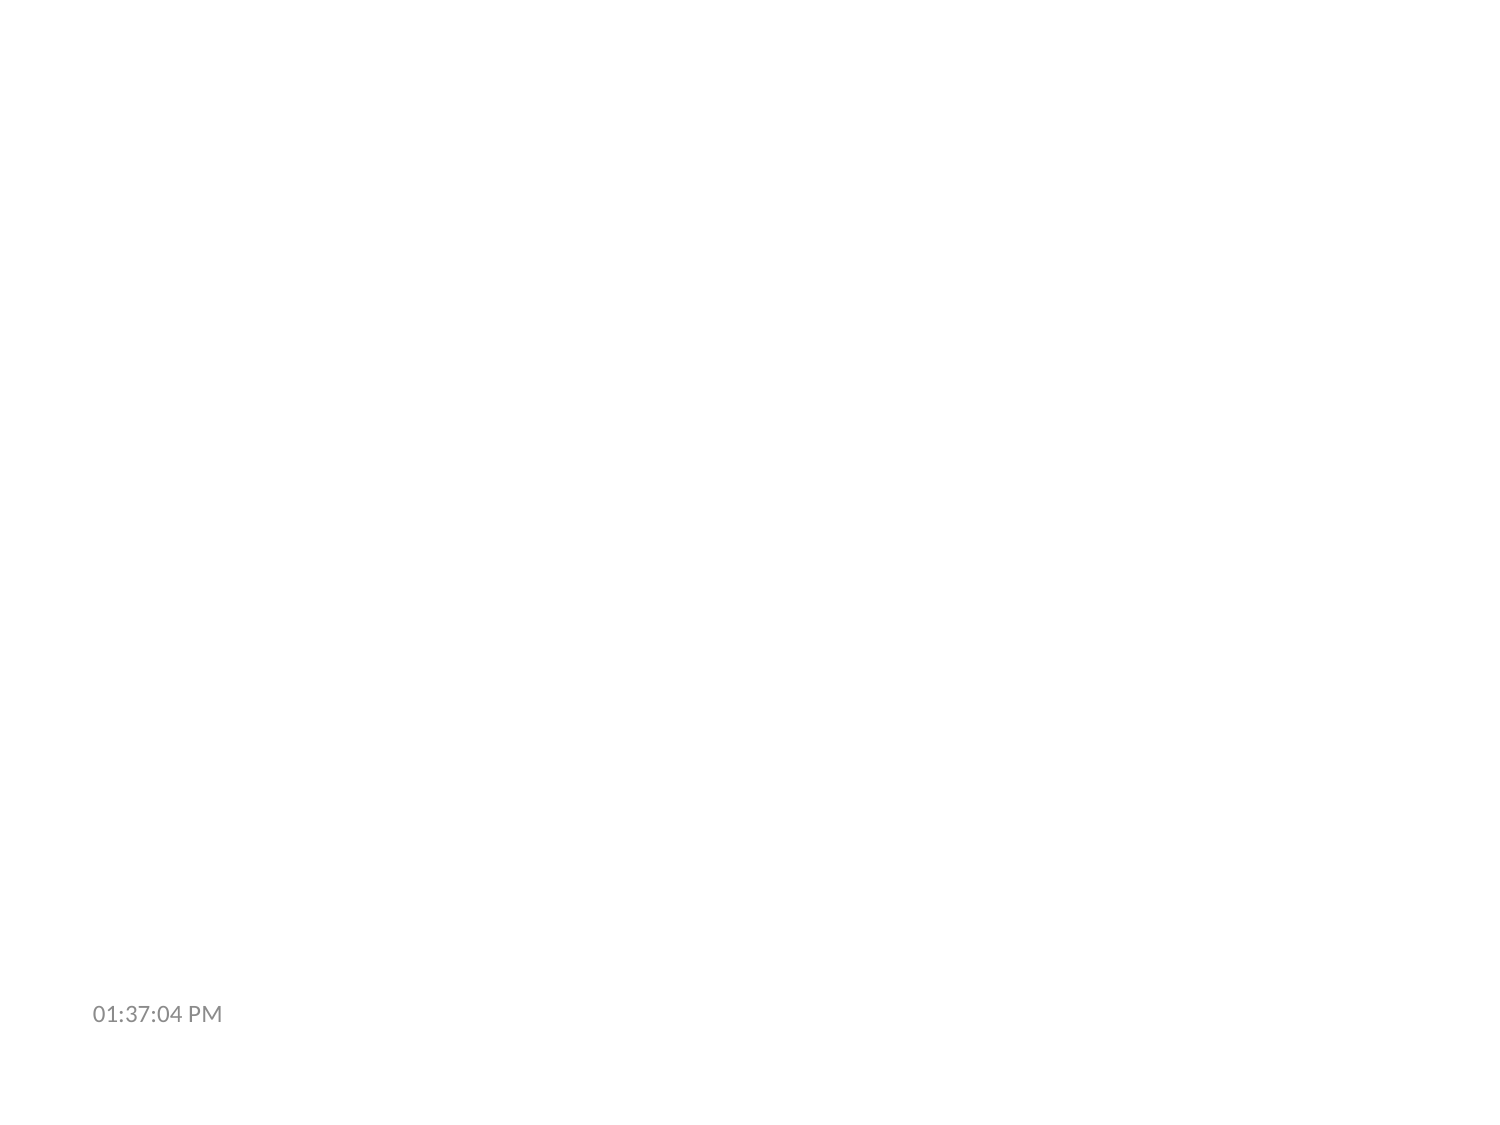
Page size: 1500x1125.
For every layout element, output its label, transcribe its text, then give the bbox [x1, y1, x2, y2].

text_box 3:35:09 PM [77, 982, 428, 1043]
